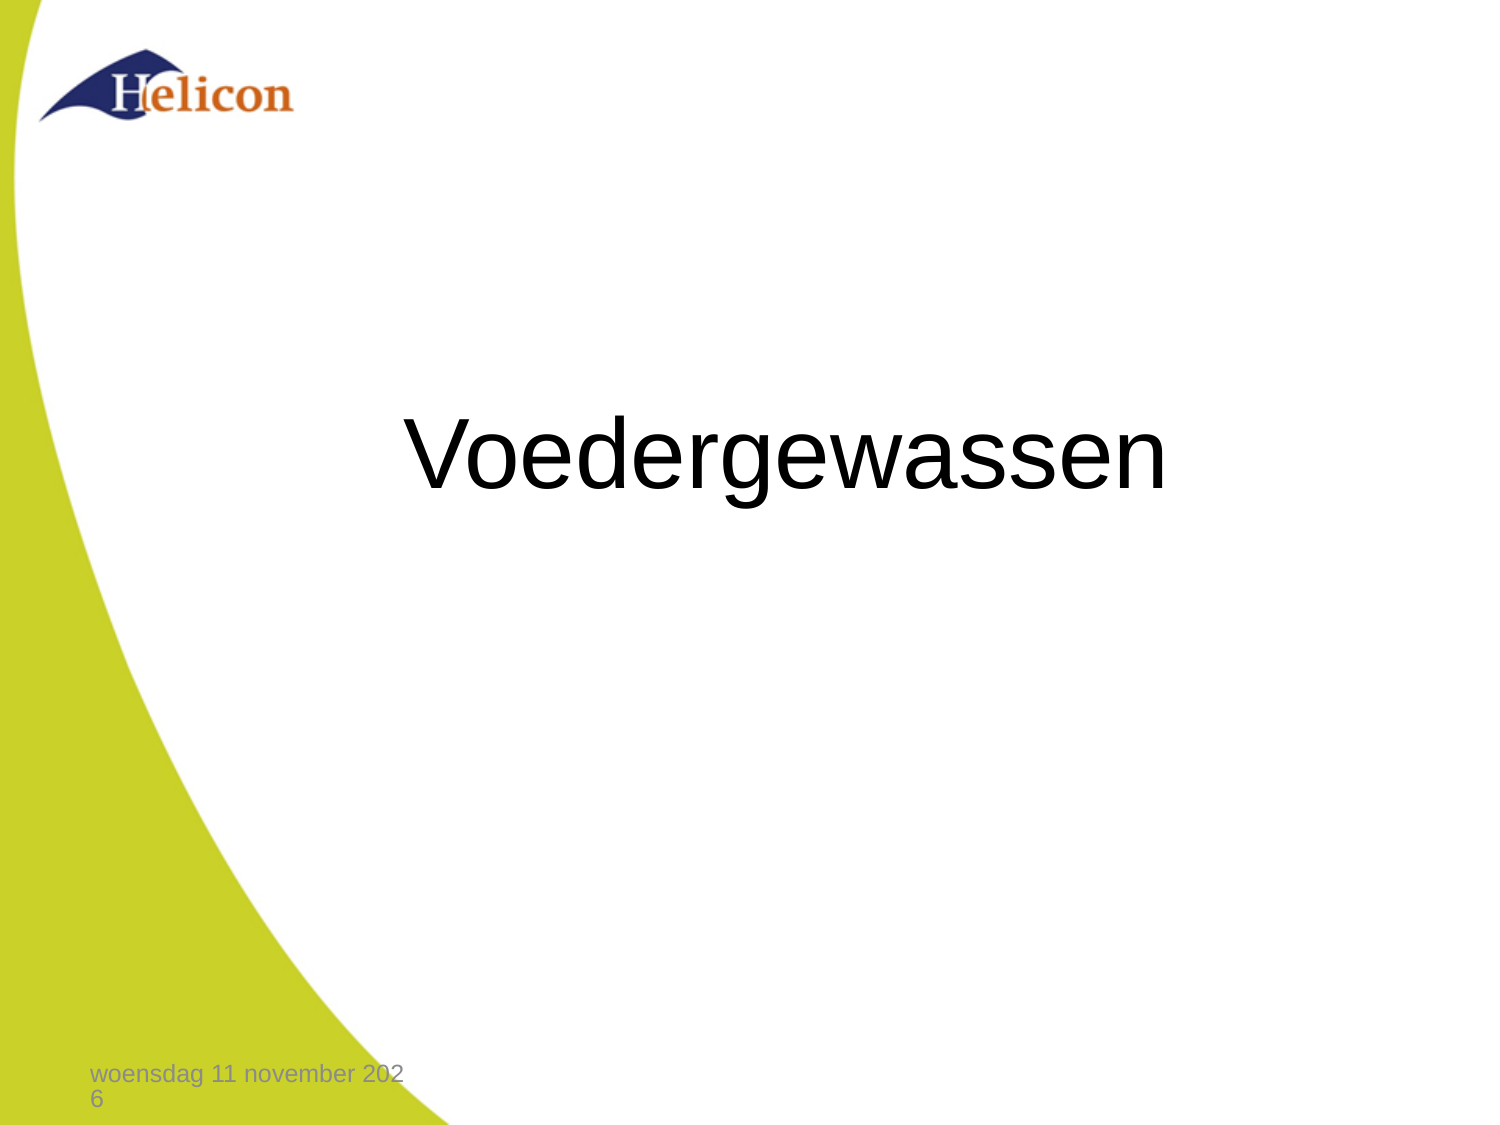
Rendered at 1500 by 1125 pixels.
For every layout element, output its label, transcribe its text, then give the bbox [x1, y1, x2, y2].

slide_number donderdag 11 mei 2017 [75, 1042, 425, 1103]
picture [0, 0, 1500, 1125]
title Voedergewassen [324, 259, 1249, 638]
